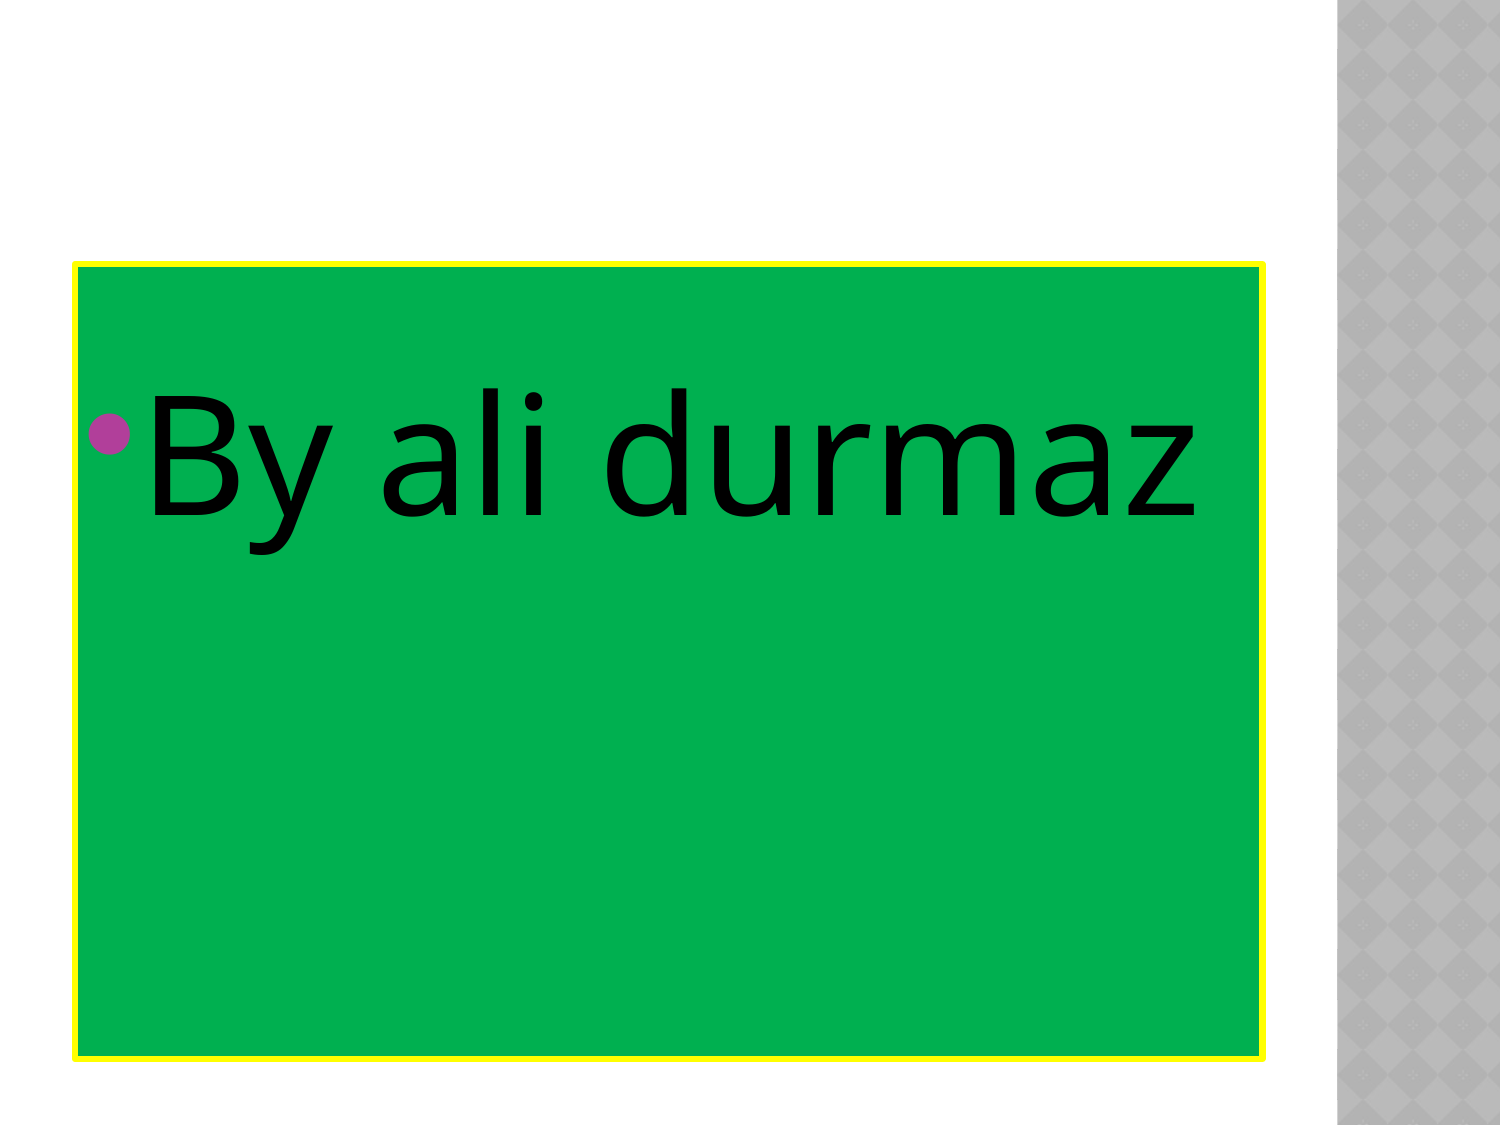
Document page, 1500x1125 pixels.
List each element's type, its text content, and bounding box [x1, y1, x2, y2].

list By ali durmaz [72, 261, 1266, 1062]
